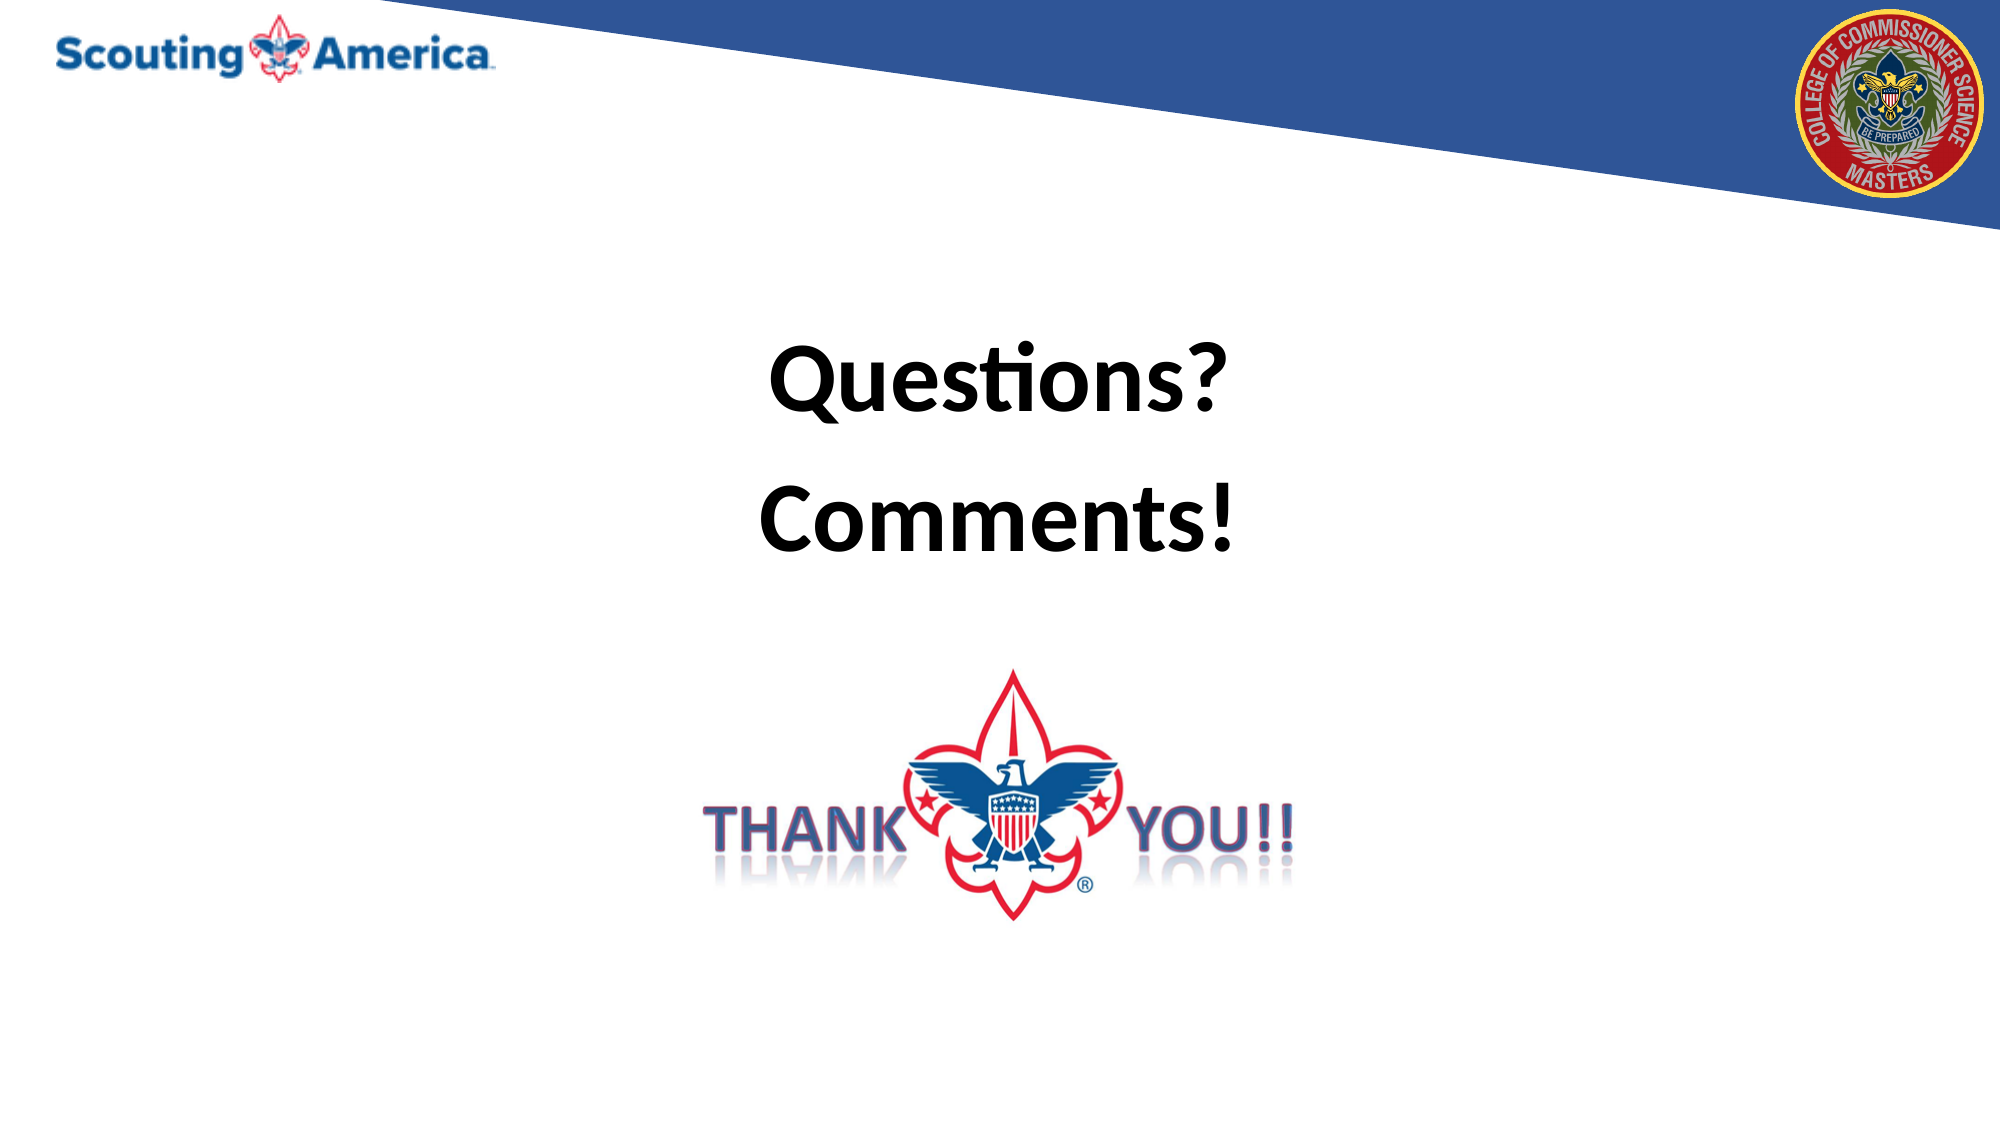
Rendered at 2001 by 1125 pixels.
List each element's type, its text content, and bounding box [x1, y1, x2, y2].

picture [1795, 9, 1984, 198]
picture [658, 661, 1342, 945]
picture [56, 14, 496, 83]
text_box Questions? Comments! [640, 304, 1359, 579]
